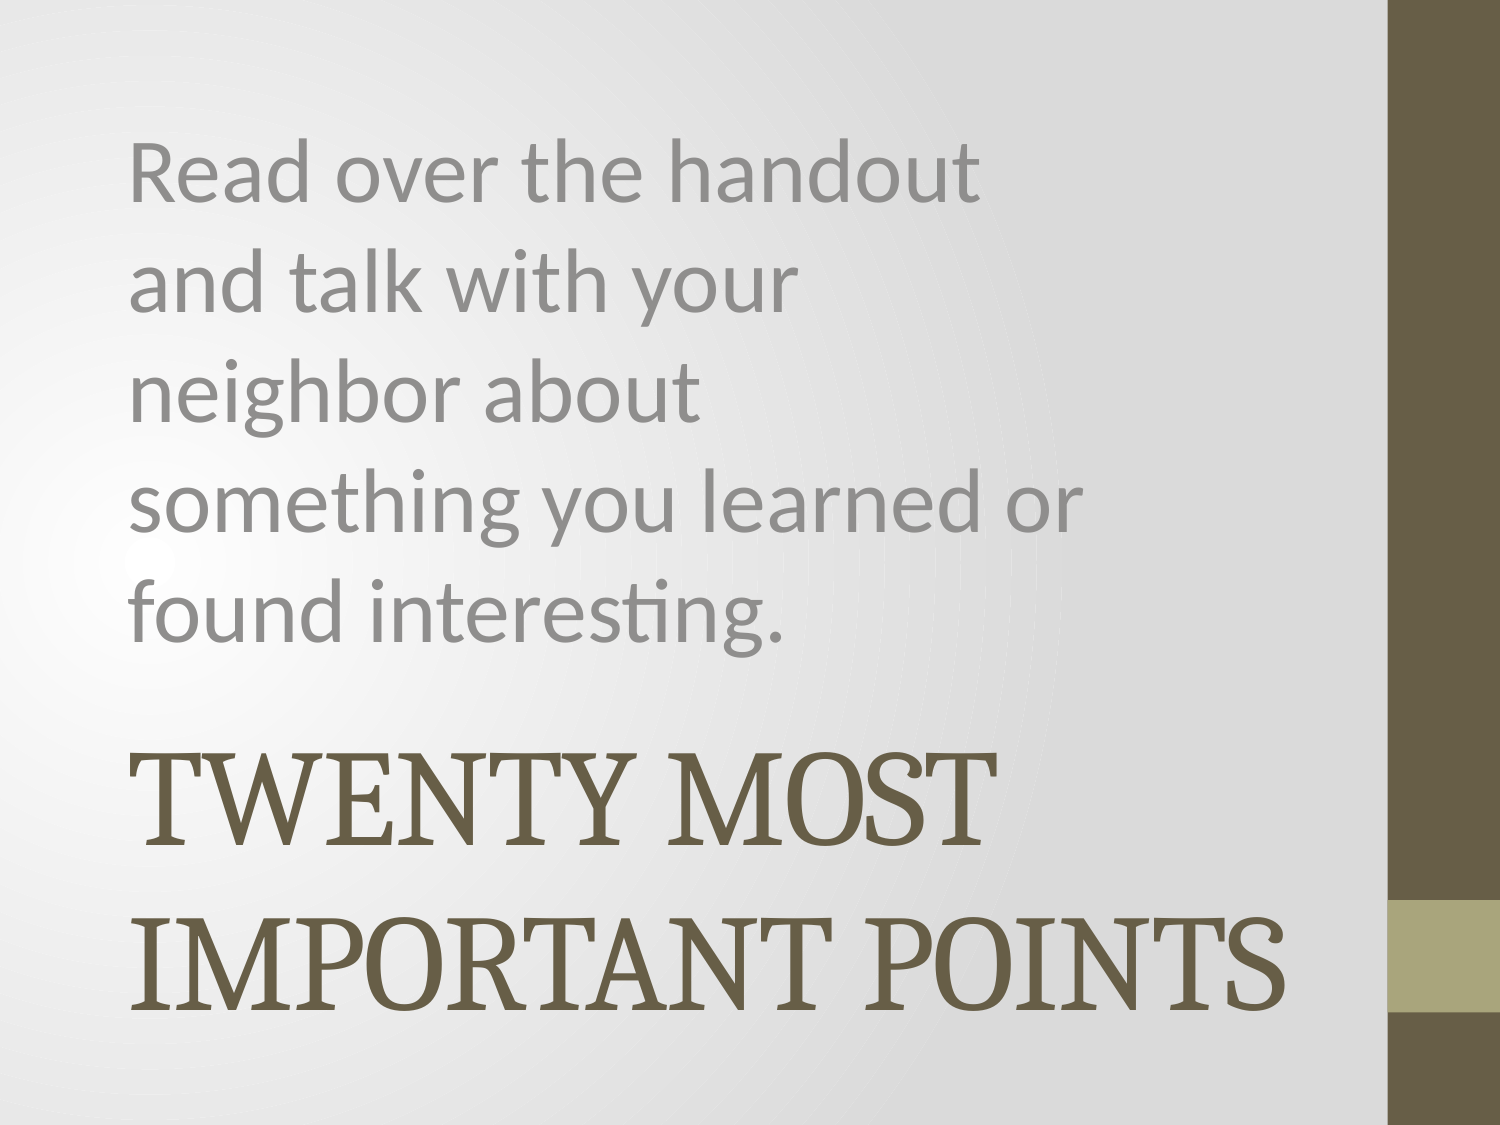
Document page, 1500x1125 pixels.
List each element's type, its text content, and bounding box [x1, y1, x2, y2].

title Twenty Most Important Points [112, 699, 1369, 892]
list Read over the handout and talk with your neighbor about something you learned or found interesting. [112, 399, 1119, 668]
